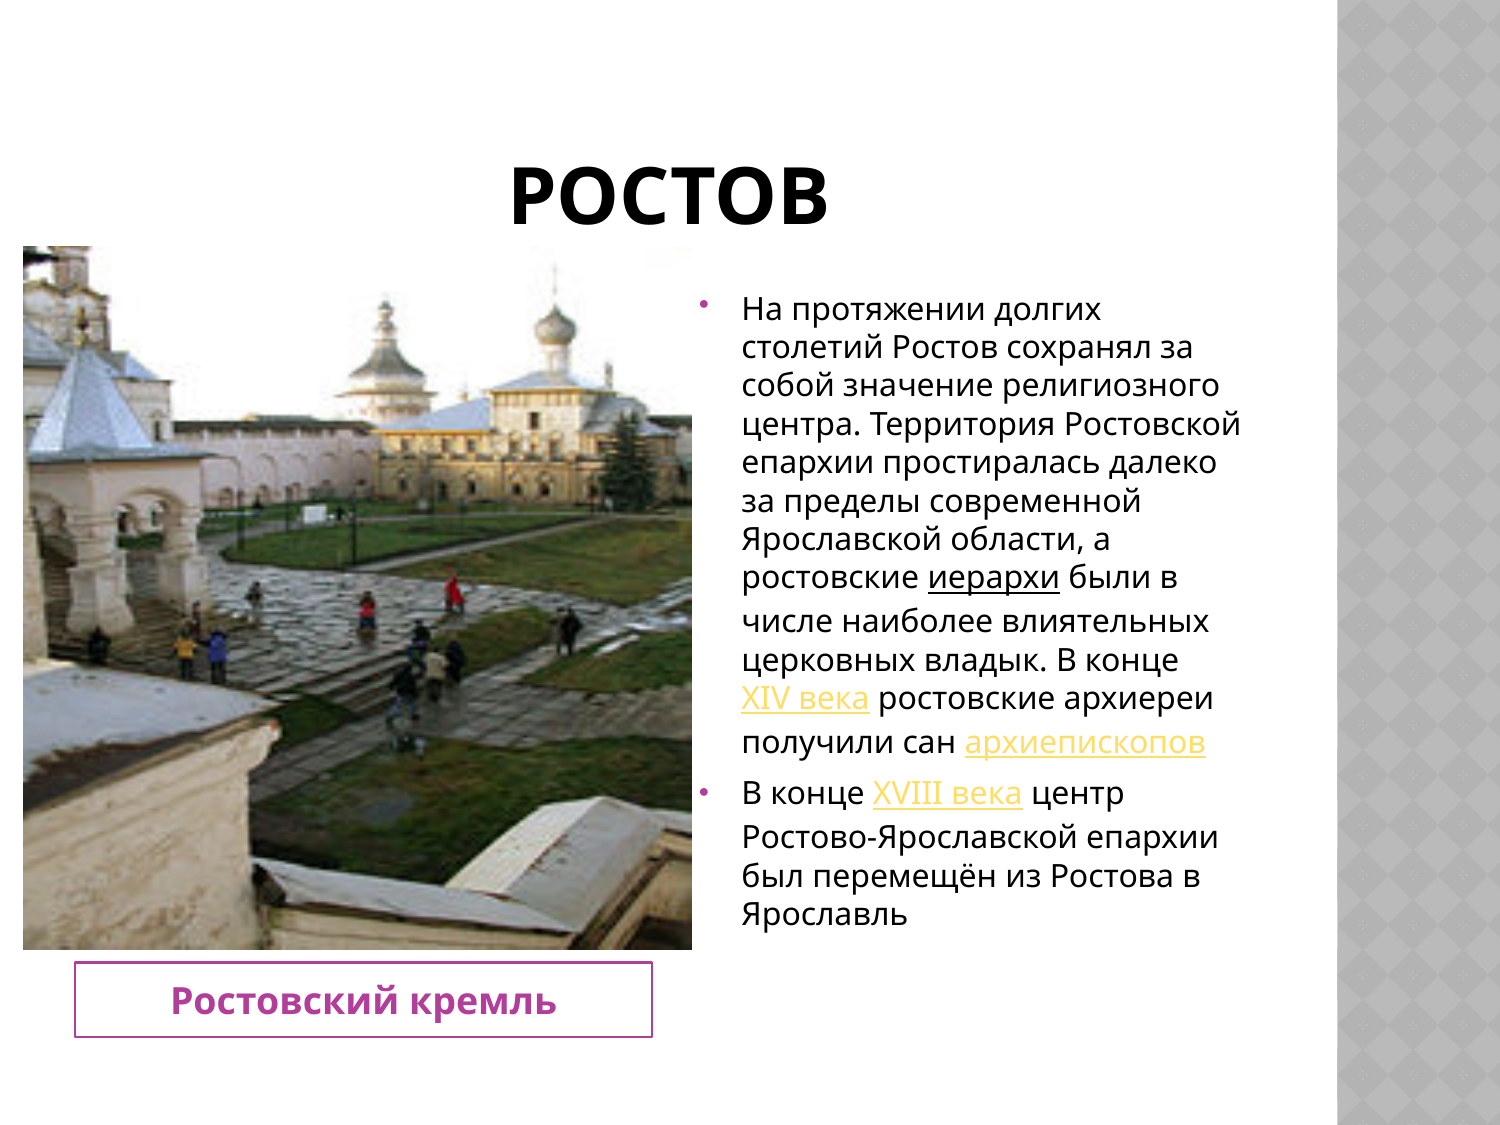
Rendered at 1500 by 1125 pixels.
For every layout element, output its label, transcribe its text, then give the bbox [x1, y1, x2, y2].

title Ростов [75, 52, 1263, 240]
list На протяжении долгих столетий Ростов сохранял за собой значение религиозного центра. Территория Ростовской епархии простиралась далеко за пределы современной Ярославской области, а ростовские иерархи были в числе наиболее влиятельных церковных владык. В конце XIV века ростовские архиереи получили сан архиепископов В конце XVIII века центр Ростово-Ярославской епархии был перемещён из Ростова в Ярославль [693, 280, 1263, 956]
list Ростовский кремль [74, 961, 653, 1038]
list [23, 245, 692, 950]
